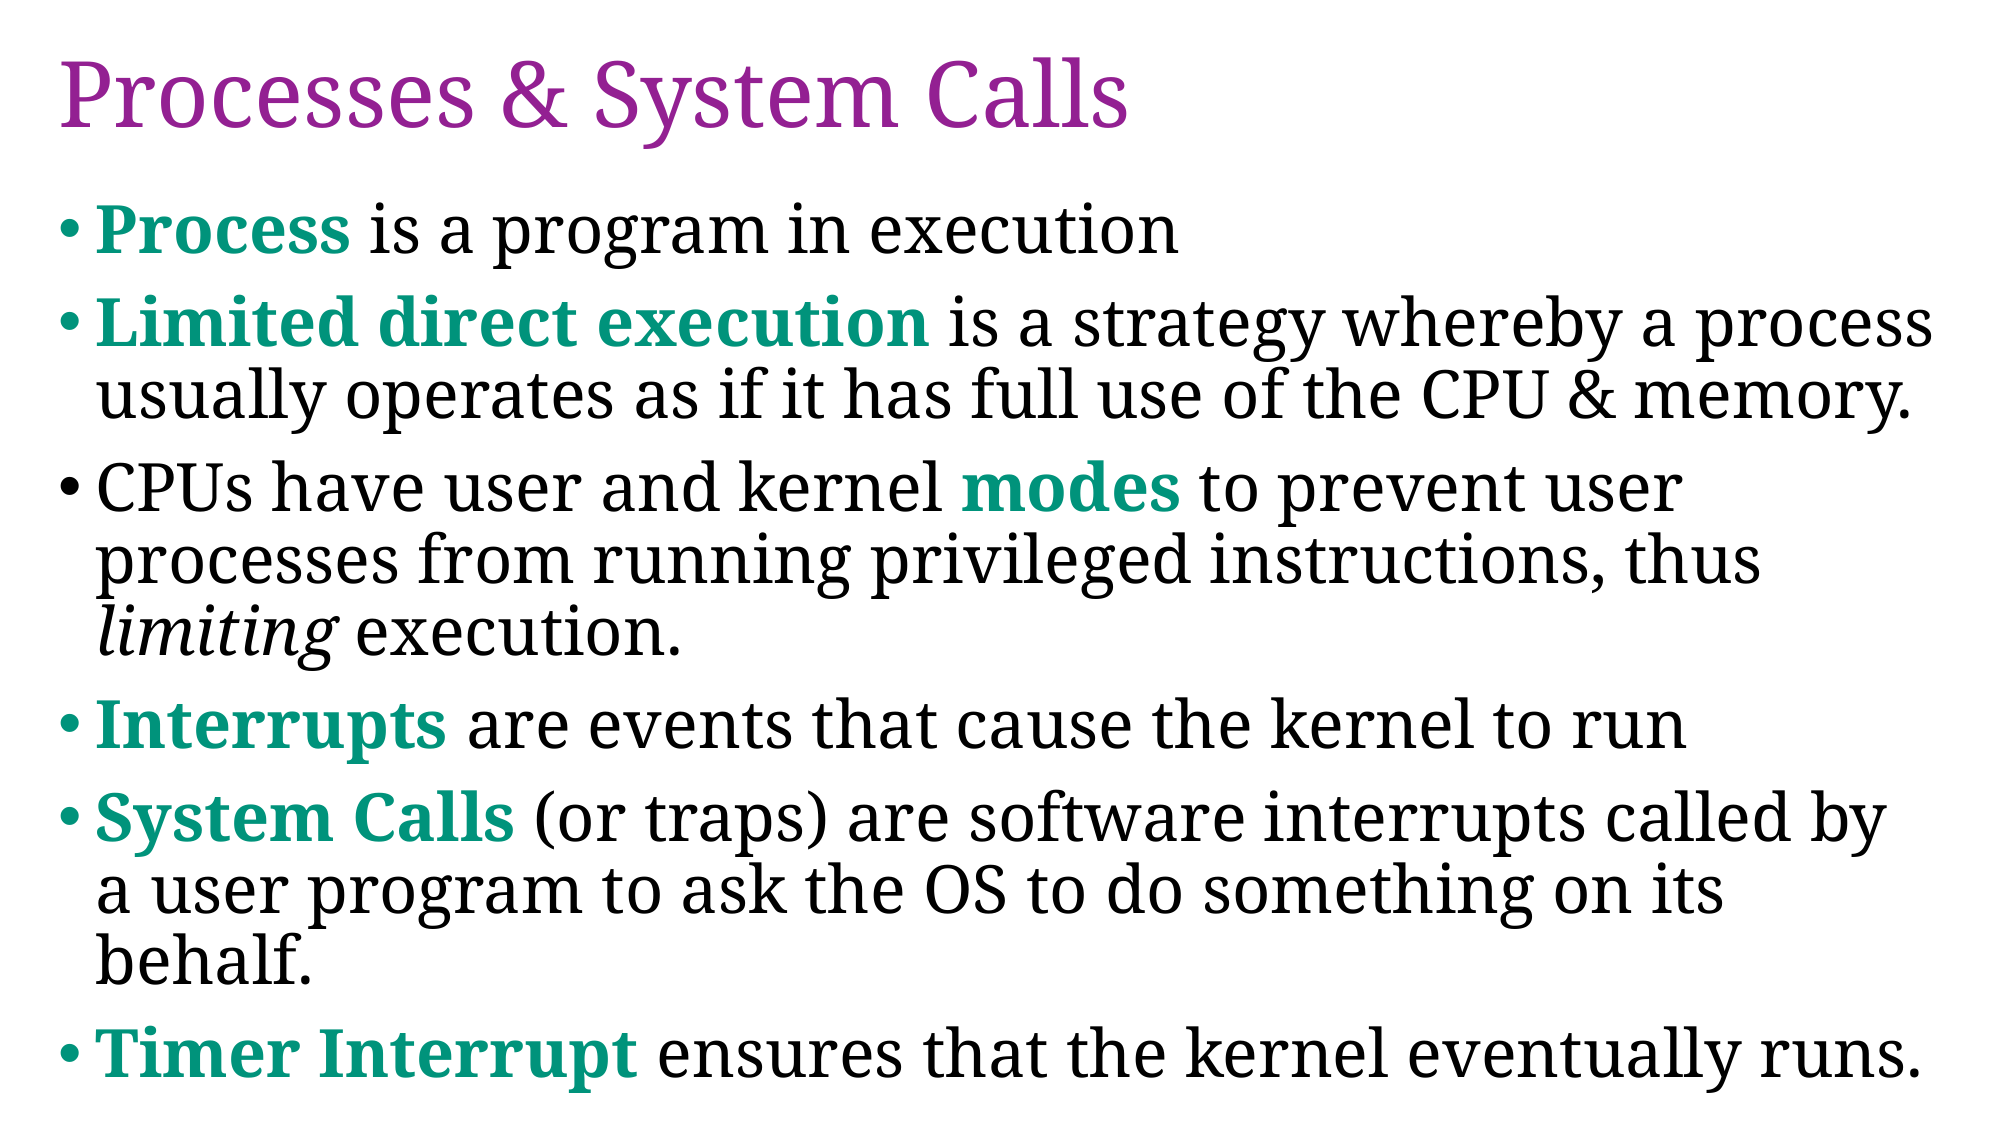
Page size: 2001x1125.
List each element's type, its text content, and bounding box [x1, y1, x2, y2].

title Processes & System Calls [43, 25, 1953, 171]
list Process is a program in execution Limited direct execution is a strategy whereby a process usually operates as if it has full use of the CPU & memory. CPUs have user and kernel modes to prevent user processes from running privileged instructions, thus limiting execution. Interrupts are events that cause the kernel to run System Calls (or traps) are software interrupts called by a user program to ask the OS to do something on its behalf. Timer Interrupt ensures that the kernel eventually runs. [43, 188, 1953, 1106]
